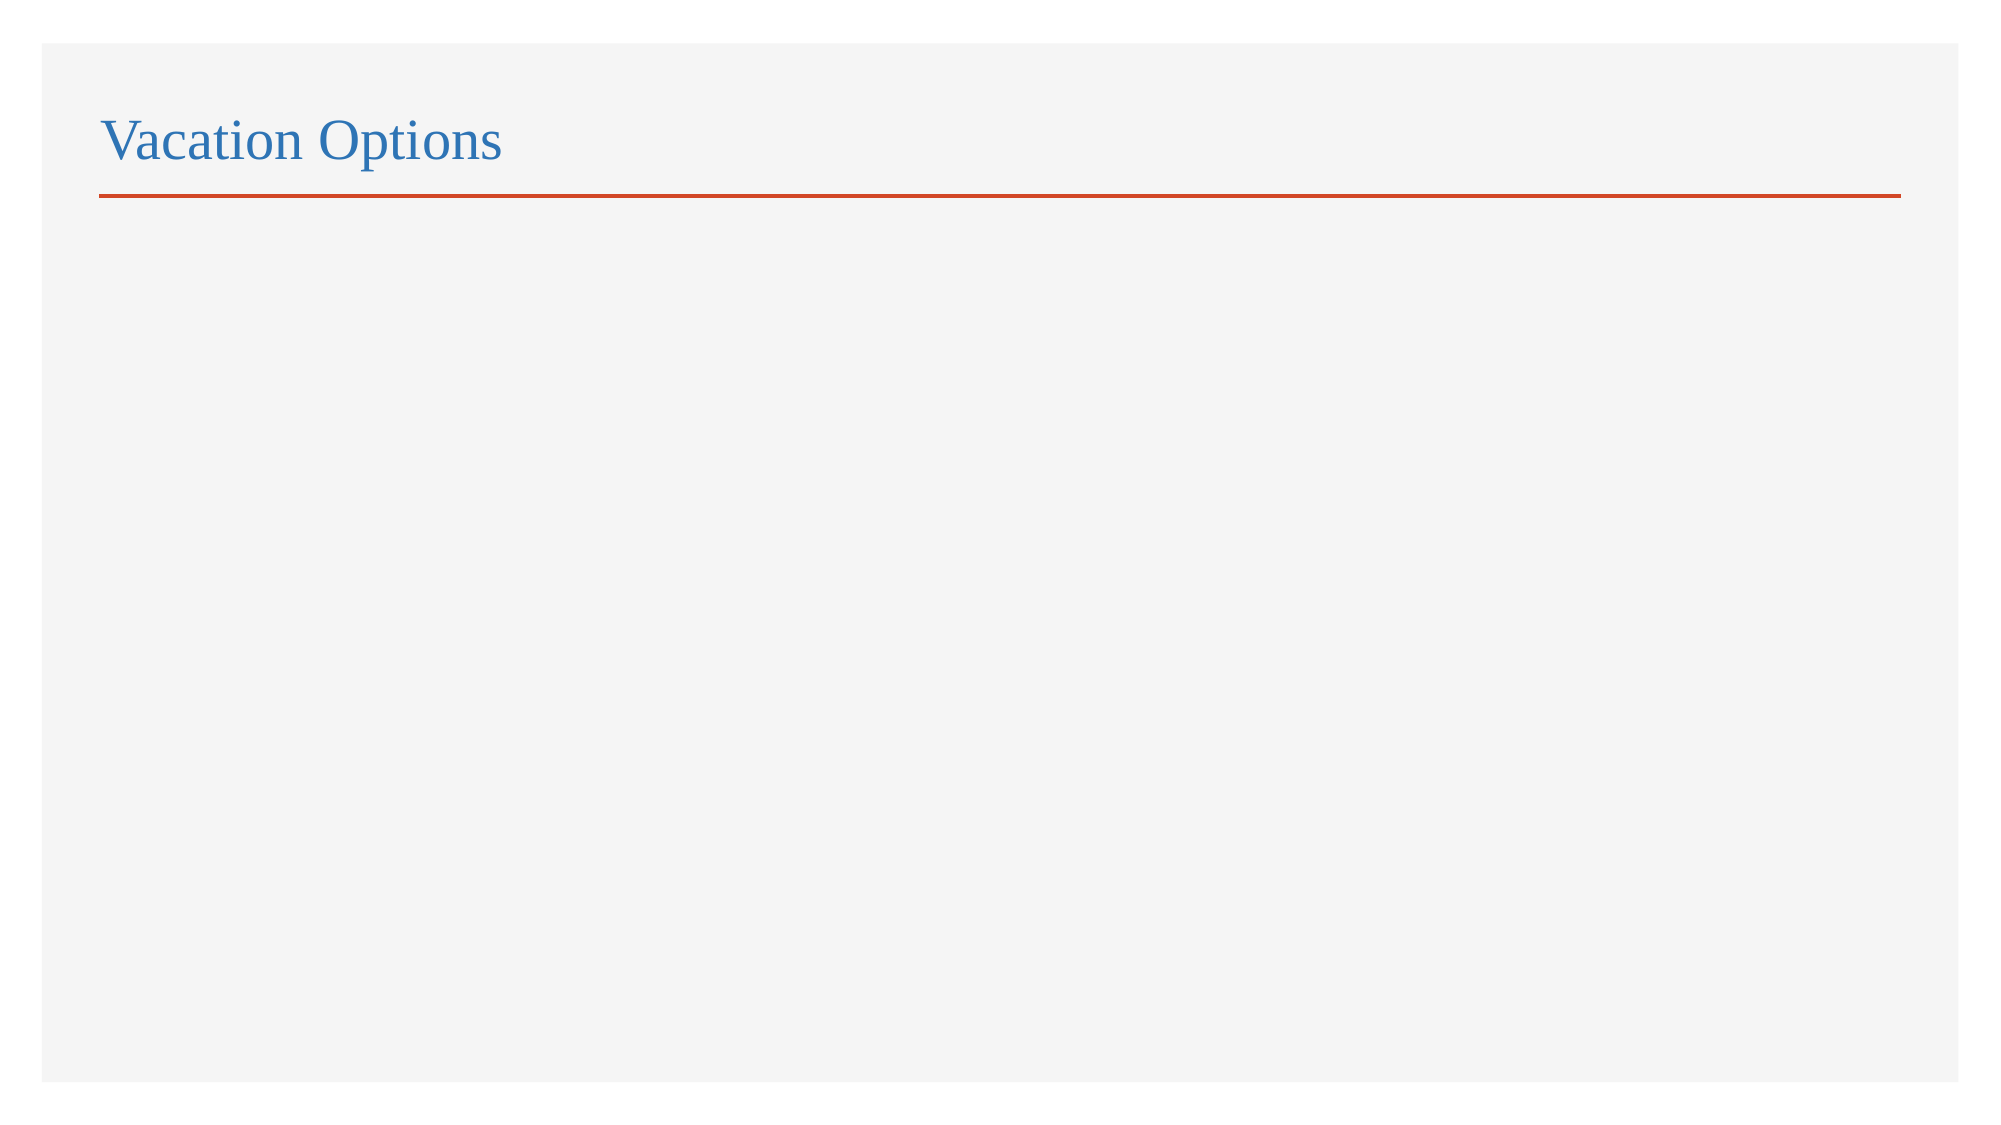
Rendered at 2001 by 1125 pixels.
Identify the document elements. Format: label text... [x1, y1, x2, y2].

title Vacation Options [85, 73, 1214, 179]
